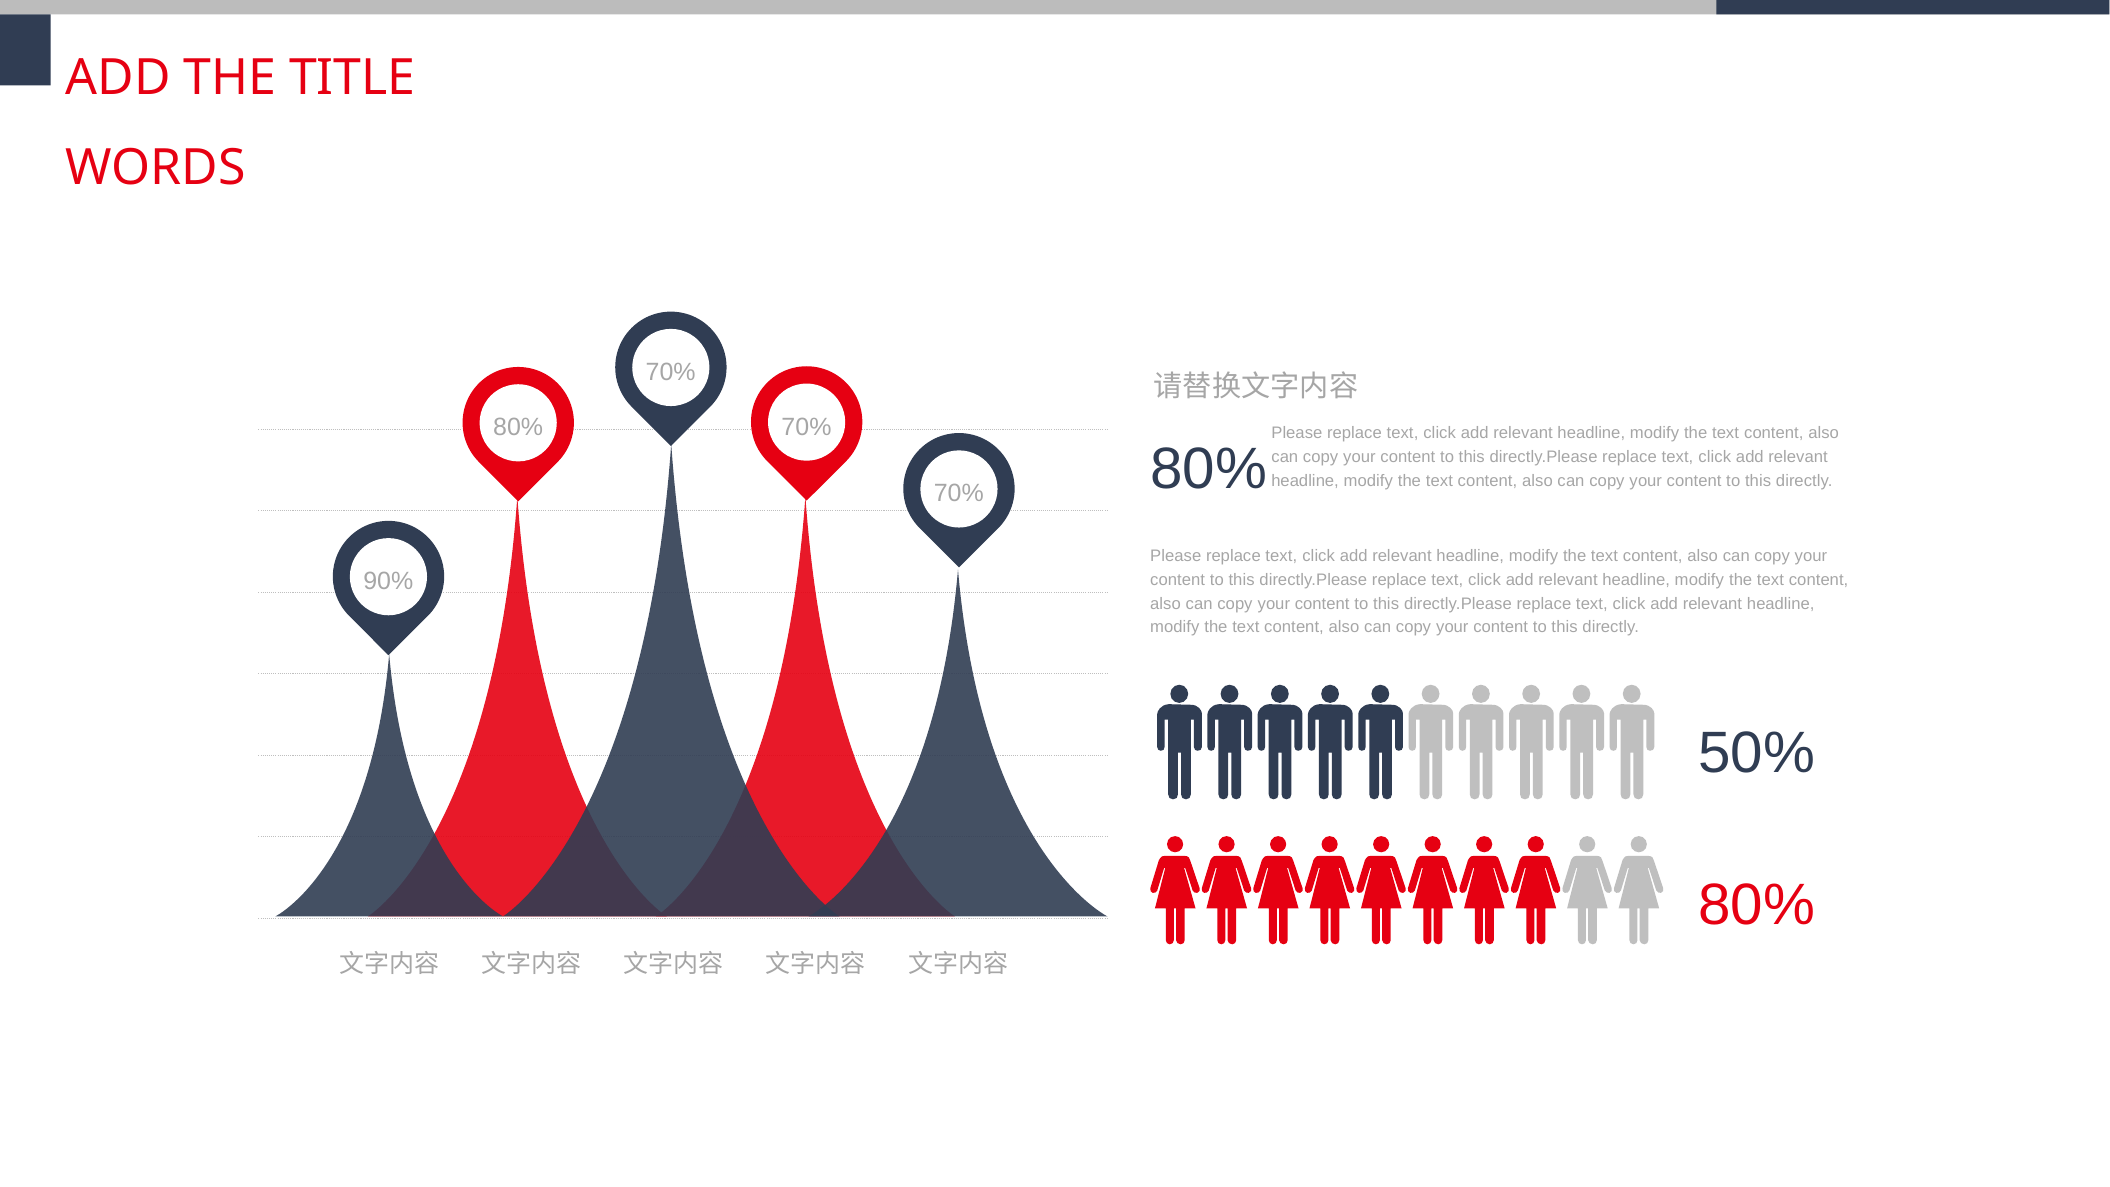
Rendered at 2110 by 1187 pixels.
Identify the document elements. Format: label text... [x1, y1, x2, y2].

text_box Please replace text, click add relevant headline, modify the text content, also can copy your content to this directly.Please replace text, click add relevant headline, modify the text content, also can copy your content to this directly. [1271, 417, 1850, 490]
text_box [1149, 836, 1664, 945]
text_box 文字内容 [907, 941, 1009, 978]
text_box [1157, 684, 1655, 800]
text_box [750, 366, 863, 478]
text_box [615, 311, 727, 423]
text_box Please replace text, click add relevant headline, modify the text content, also can copy your content to this directly.Please replace text, click add relevant headline, modify the text content, also can copy your content to this directly.Please replace text, click add relevant headline, modify the text content, also can copy your content to this directly. [1150, 540, 1850, 637]
text_box 50% [1698, 700, 1816, 785]
text_box 文字内容 [765, 941, 866, 978]
text_box 80% [1150, 416, 1268, 501]
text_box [258, 429, 1108, 919]
text_box 文字内容 [623, 941, 724, 978]
text_box ADD THE TITLE WORDS [50, 7, 583, 202]
text_box 80% [1698, 852, 1816, 937]
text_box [332, 520, 445, 633]
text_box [462, 366, 574, 479]
text_box 请替换文字内容 [1153, 360, 1463, 403]
text_box 文字内容 [481, 941, 582, 978]
text_box 文字内容 [339, 941, 440, 978]
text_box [903, 433, 1015, 545]
